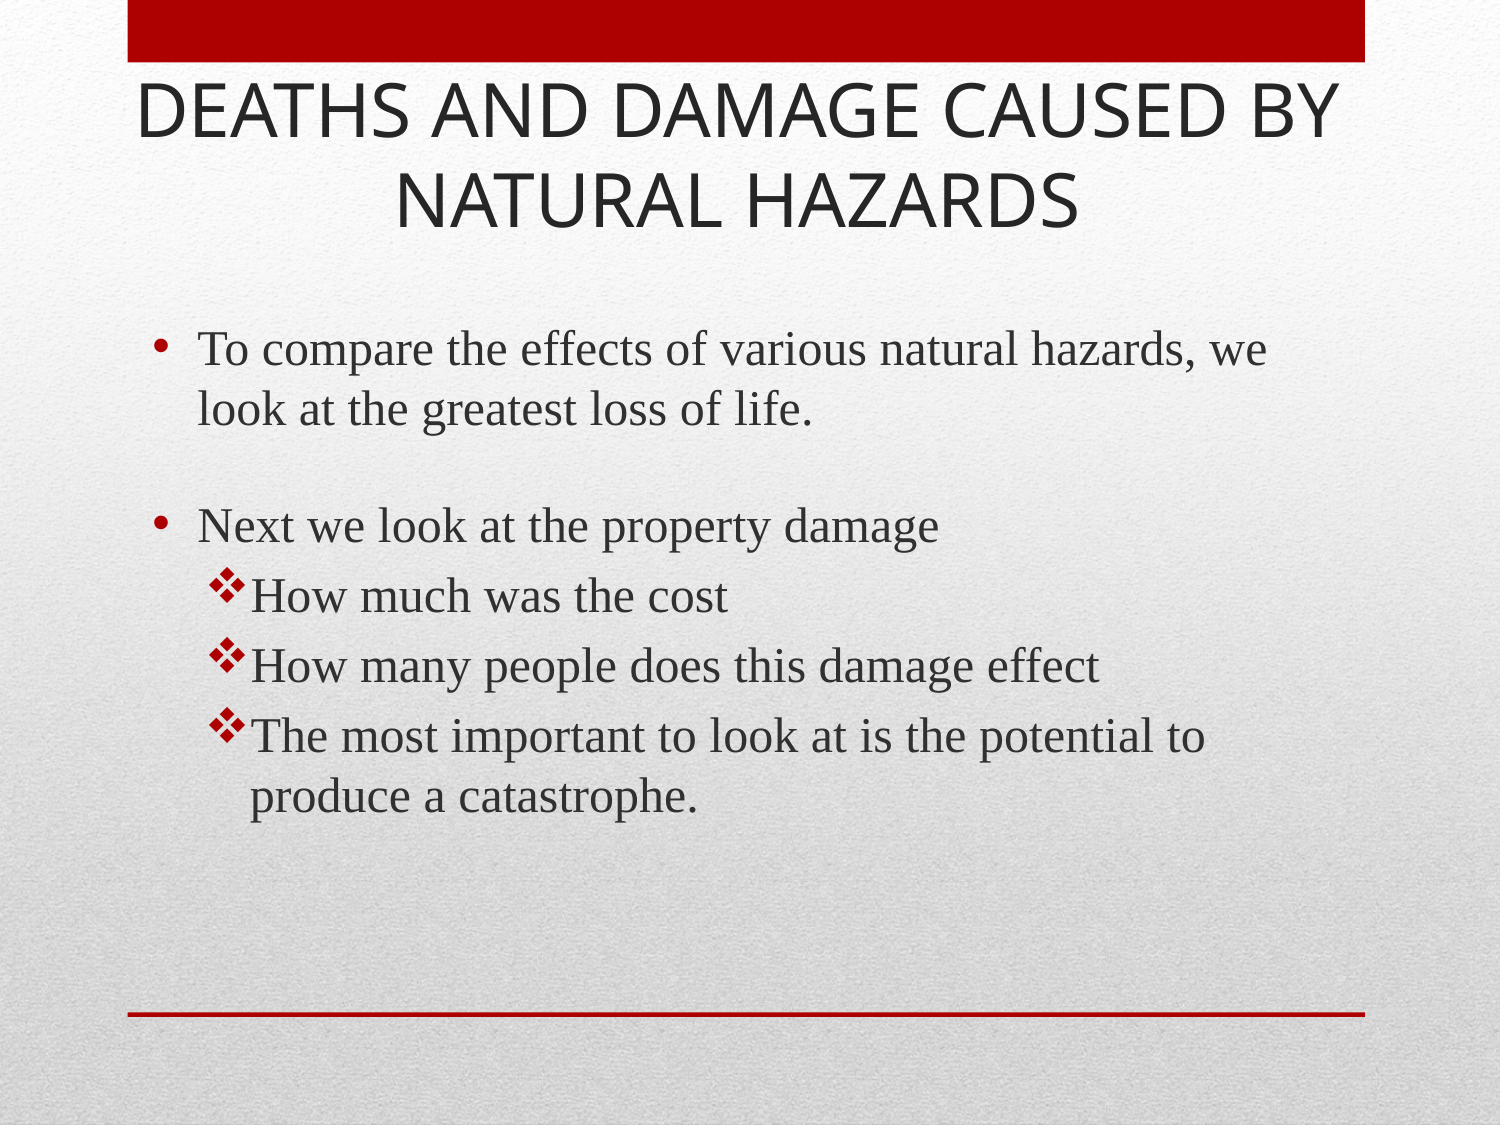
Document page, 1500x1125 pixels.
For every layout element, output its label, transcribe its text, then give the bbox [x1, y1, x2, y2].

list To compare the effects of various natural hazards, we look at the greatest loss of life. Next we look at the property damage How much was the cost How many people does this damage effect The most important to look at is the potential to produce a catastrophe. [137, 200, 1338, 938]
title DEATHS AND DAMAGE CAUSED BY NATURAL HAZARDS [0, 62, 1475, 250]
